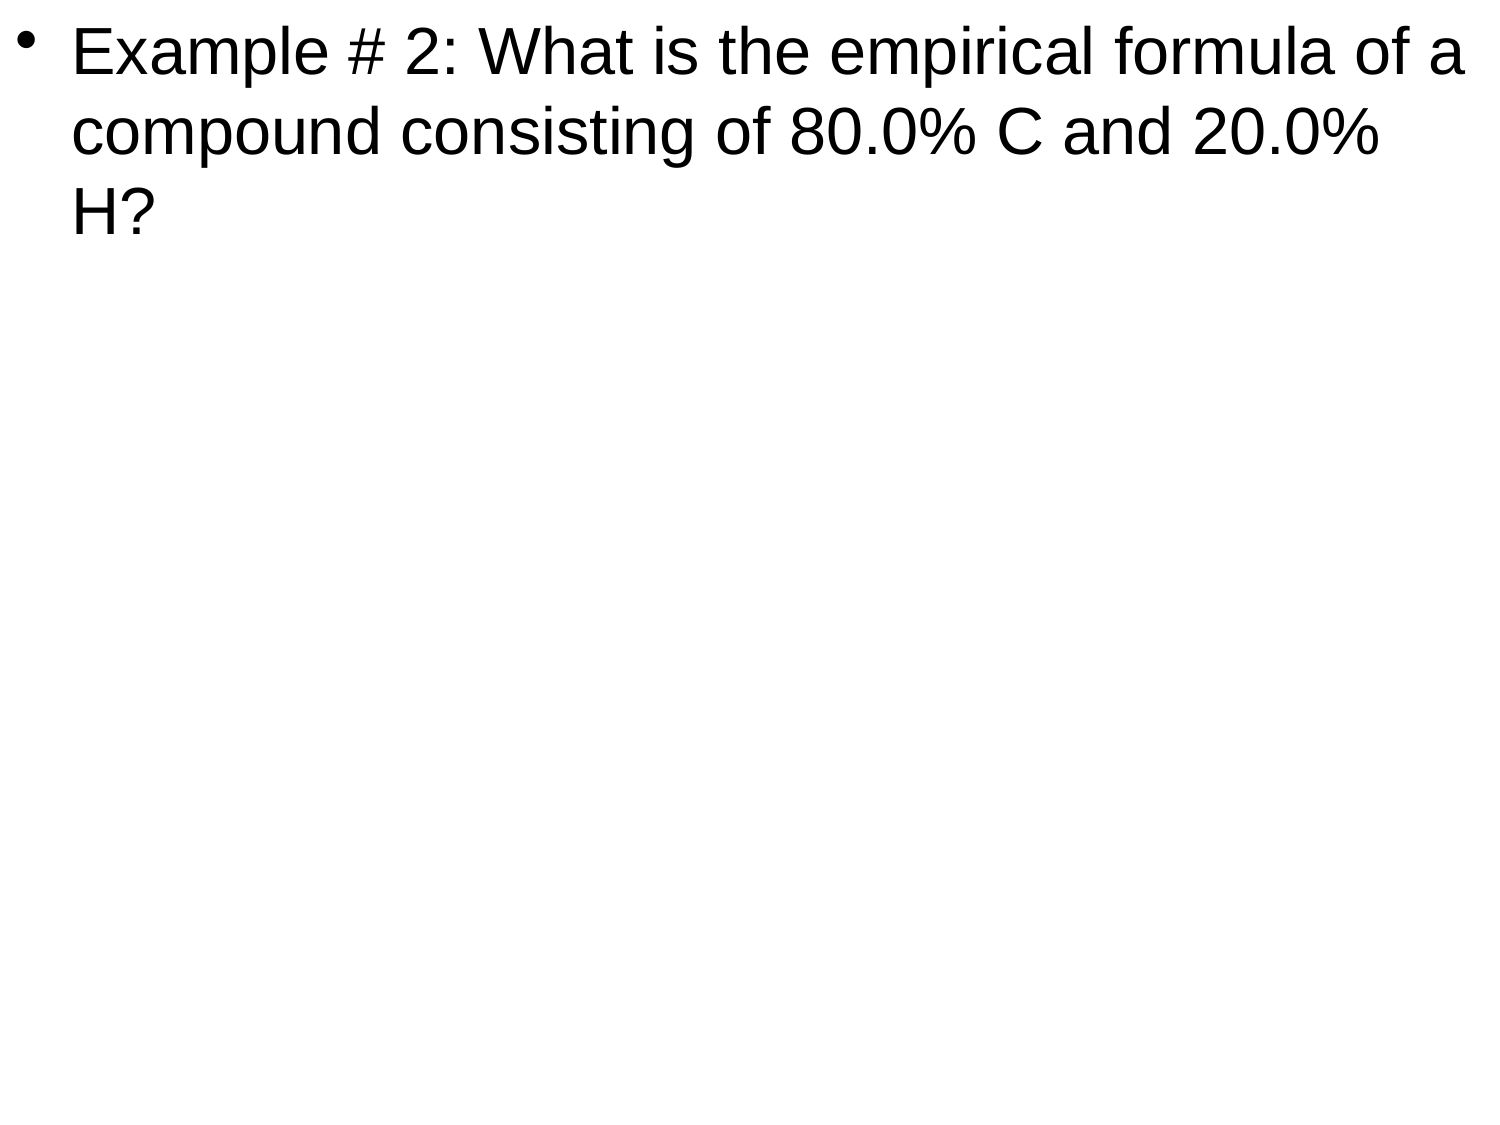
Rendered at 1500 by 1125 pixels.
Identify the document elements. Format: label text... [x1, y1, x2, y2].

list Example # 2: What is the empirical formula of a compound consisting of 80.0% C and 20.0% H? [0, 0, 1500, 1125]
